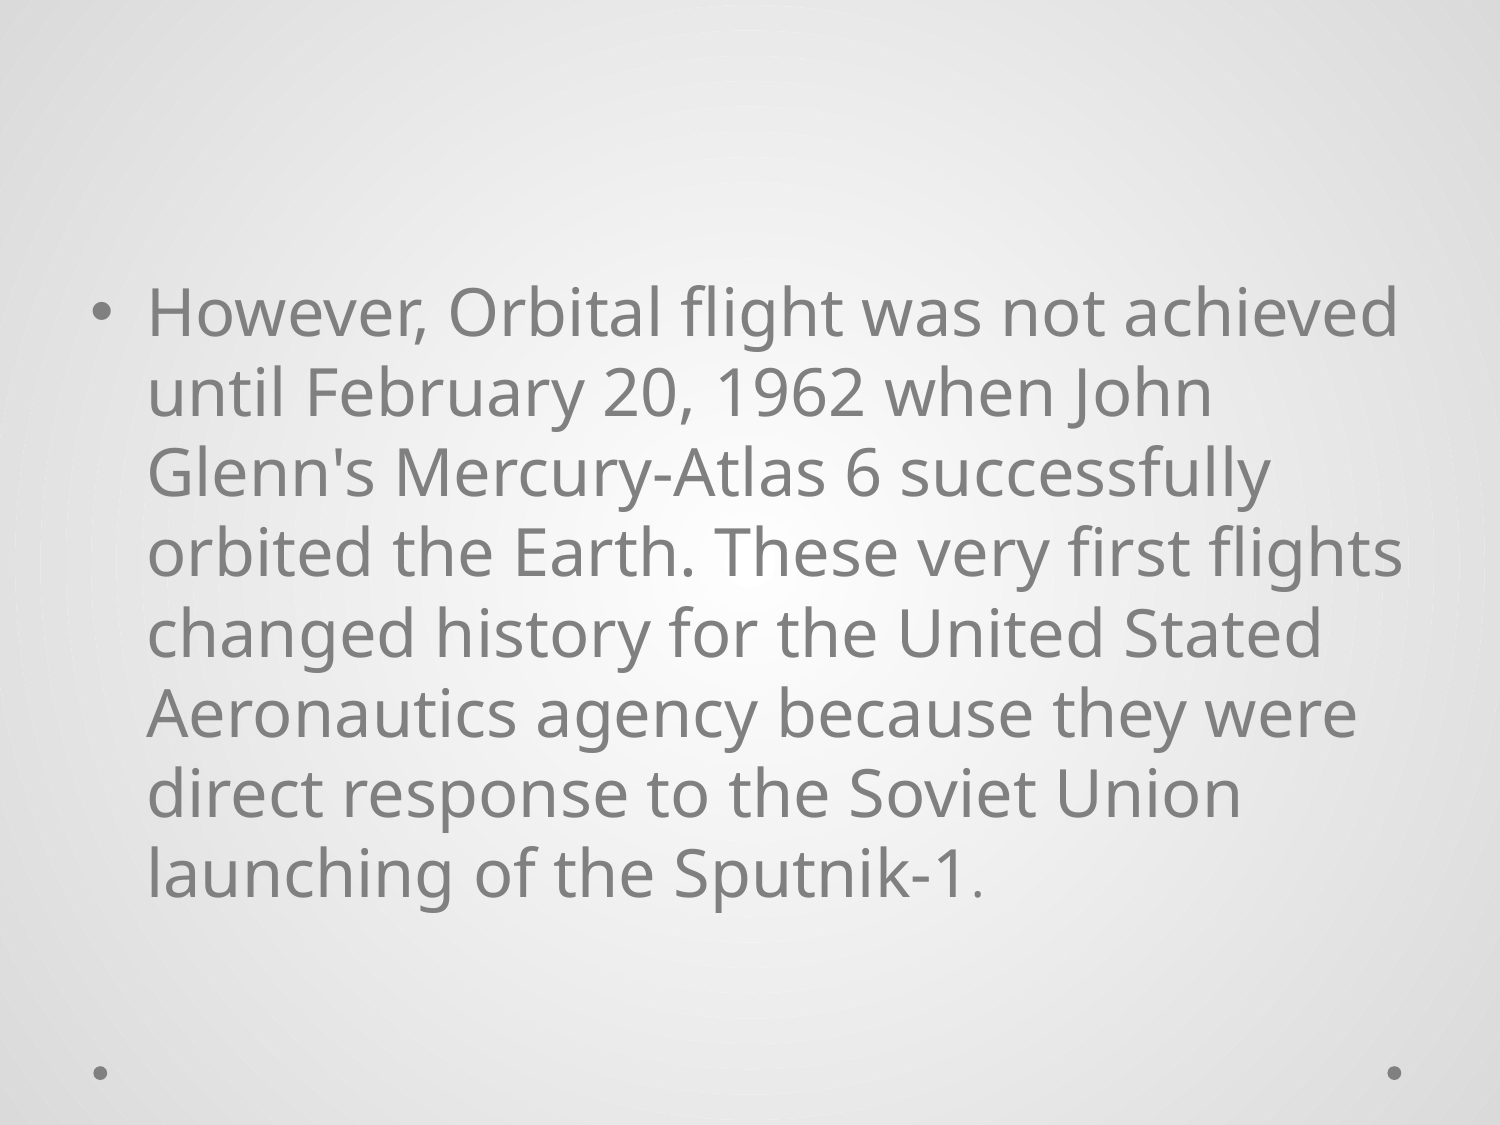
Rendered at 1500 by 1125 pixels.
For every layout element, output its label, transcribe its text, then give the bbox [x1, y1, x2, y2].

list However, Orbital flight was not achieved until February 20, 1962 when John Glenn's Mercury-Atlas 6 successfully orbited the Earth. These very first flights changed history for the United Stated Aeronautics agency because they were direct response to the Soviet Union launching of the Sputnik-1. [75, 262, 1425, 1005]
